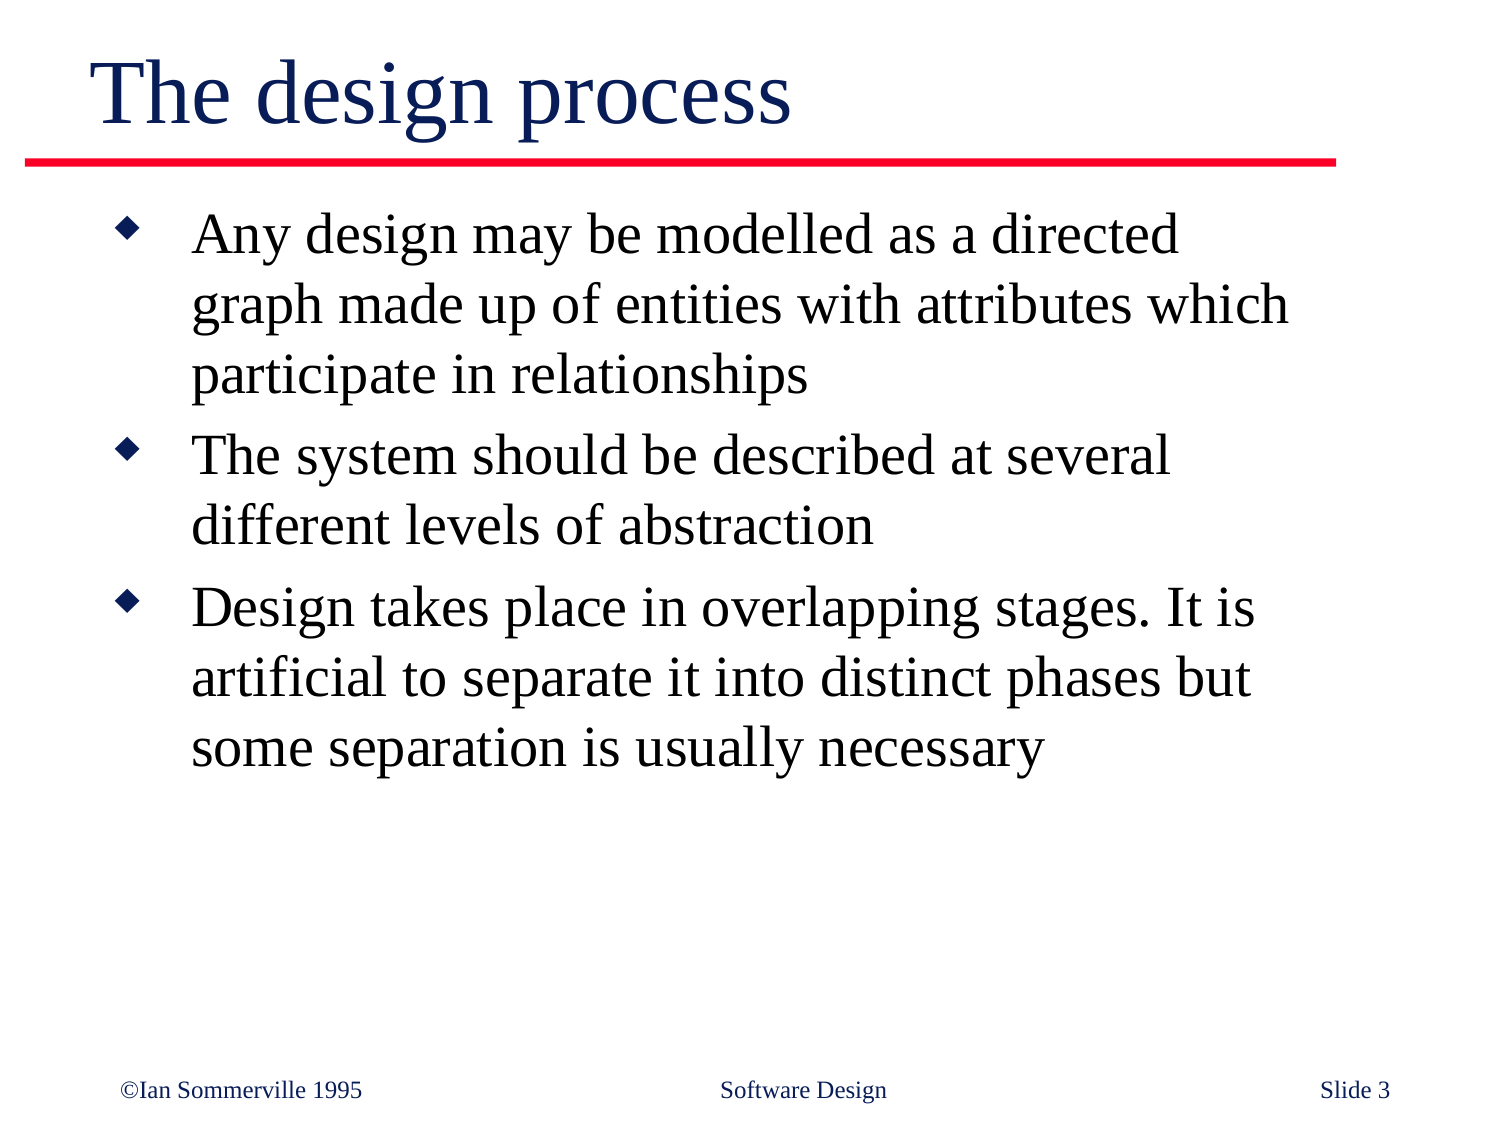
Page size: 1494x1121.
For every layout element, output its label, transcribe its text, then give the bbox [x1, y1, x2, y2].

title The design process [75, 37, 1350, 150]
list Any design may be modelled as a directed graph made up of entities with attributes which participate in relationships The system should be described at several different levels of abstraction Design takes place in overlapping stages. It is artificial to separate it into distinct phases but some separation is usually necessary [99, 187, 1437, 1038]
